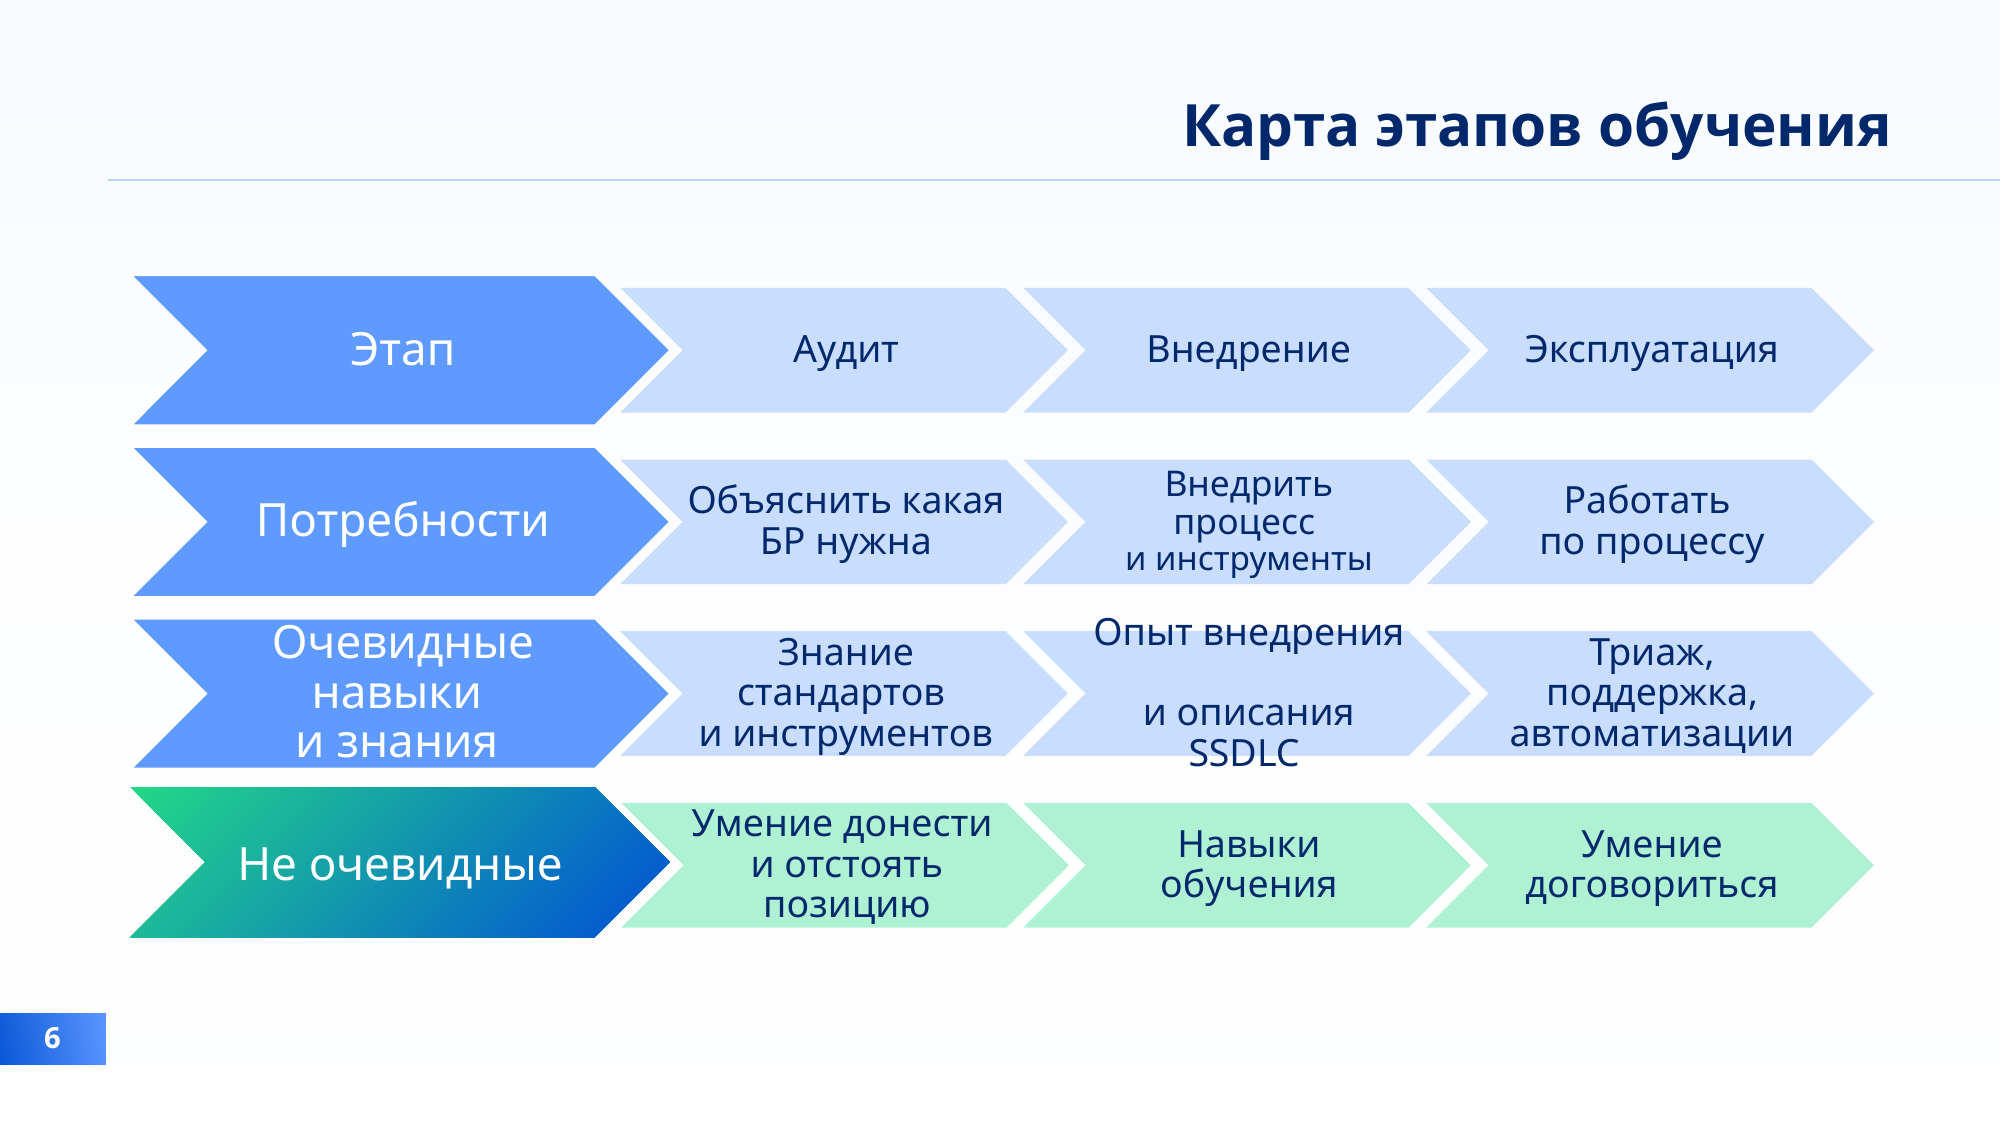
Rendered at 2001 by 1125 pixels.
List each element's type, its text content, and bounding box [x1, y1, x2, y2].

text_box Работать по процессу [1423, 458, 1876, 586]
text_box Аудит [617, 286, 1070, 414]
text_box Очевидные навыки и знания [128, 617, 672, 770]
text_box Объяснить какая БР нужна [617, 458, 1070, 586]
text_box Знание стандартов и инструментов [617, 630, 1070, 757]
text_box Триаж, поддержка, автоматизации [1423, 630, 1876, 757]
text_box Опыт внедрения и описания SSDLC [1020, 630, 1473, 757]
text_box Не очевидные [127, 786, 672, 939]
text_box Эксплуатация [1423, 286, 1876, 414]
text_box Умение донести и отстоять позицию [618, 801, 1071, 929]
text_box Умение договориться [1423, 801, 1876, 929]
text_box Навыки обучения [1020, 801, 1473, 929]
text_box Внедрение [1020, 286, 1473, 414]
text_box Потребности [128, 445, 672, 599]
text_box Внедрить процесс и инструменты [1020, 458, 1473, 586]
text_box Этап [128, 274, 672, 427]
title Карта этапов обучения [108, 88, 1892, 167]
